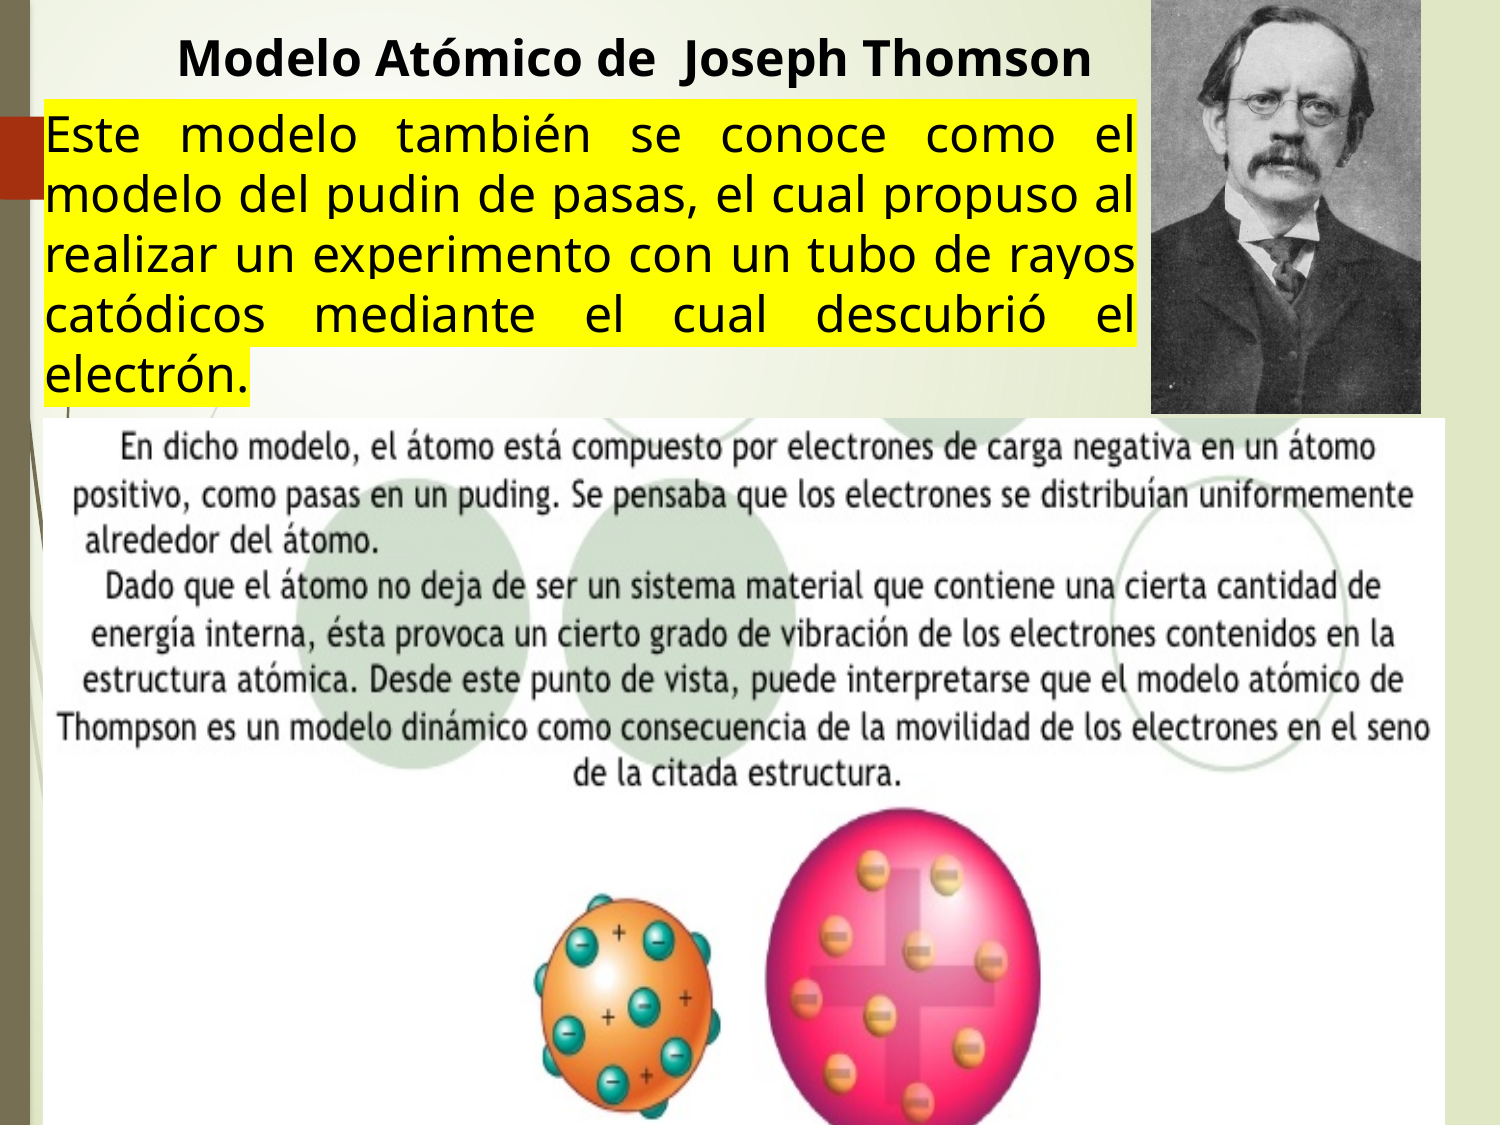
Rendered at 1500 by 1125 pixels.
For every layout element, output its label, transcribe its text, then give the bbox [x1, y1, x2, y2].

text_box Modelo Atómico de Joseph Thomson [135, 19, 1146, 94]
text_box Este modelo también se conoce como el modelo del pudin de pasas, el cual propuso al realizar un experimento con un tubo de rayos catódicos mediante el cual descubrió el electrón. [29, 94, 1146, 410]
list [42, 417, 1446, 1125]
picture [1151, 0, 1422, 414]
